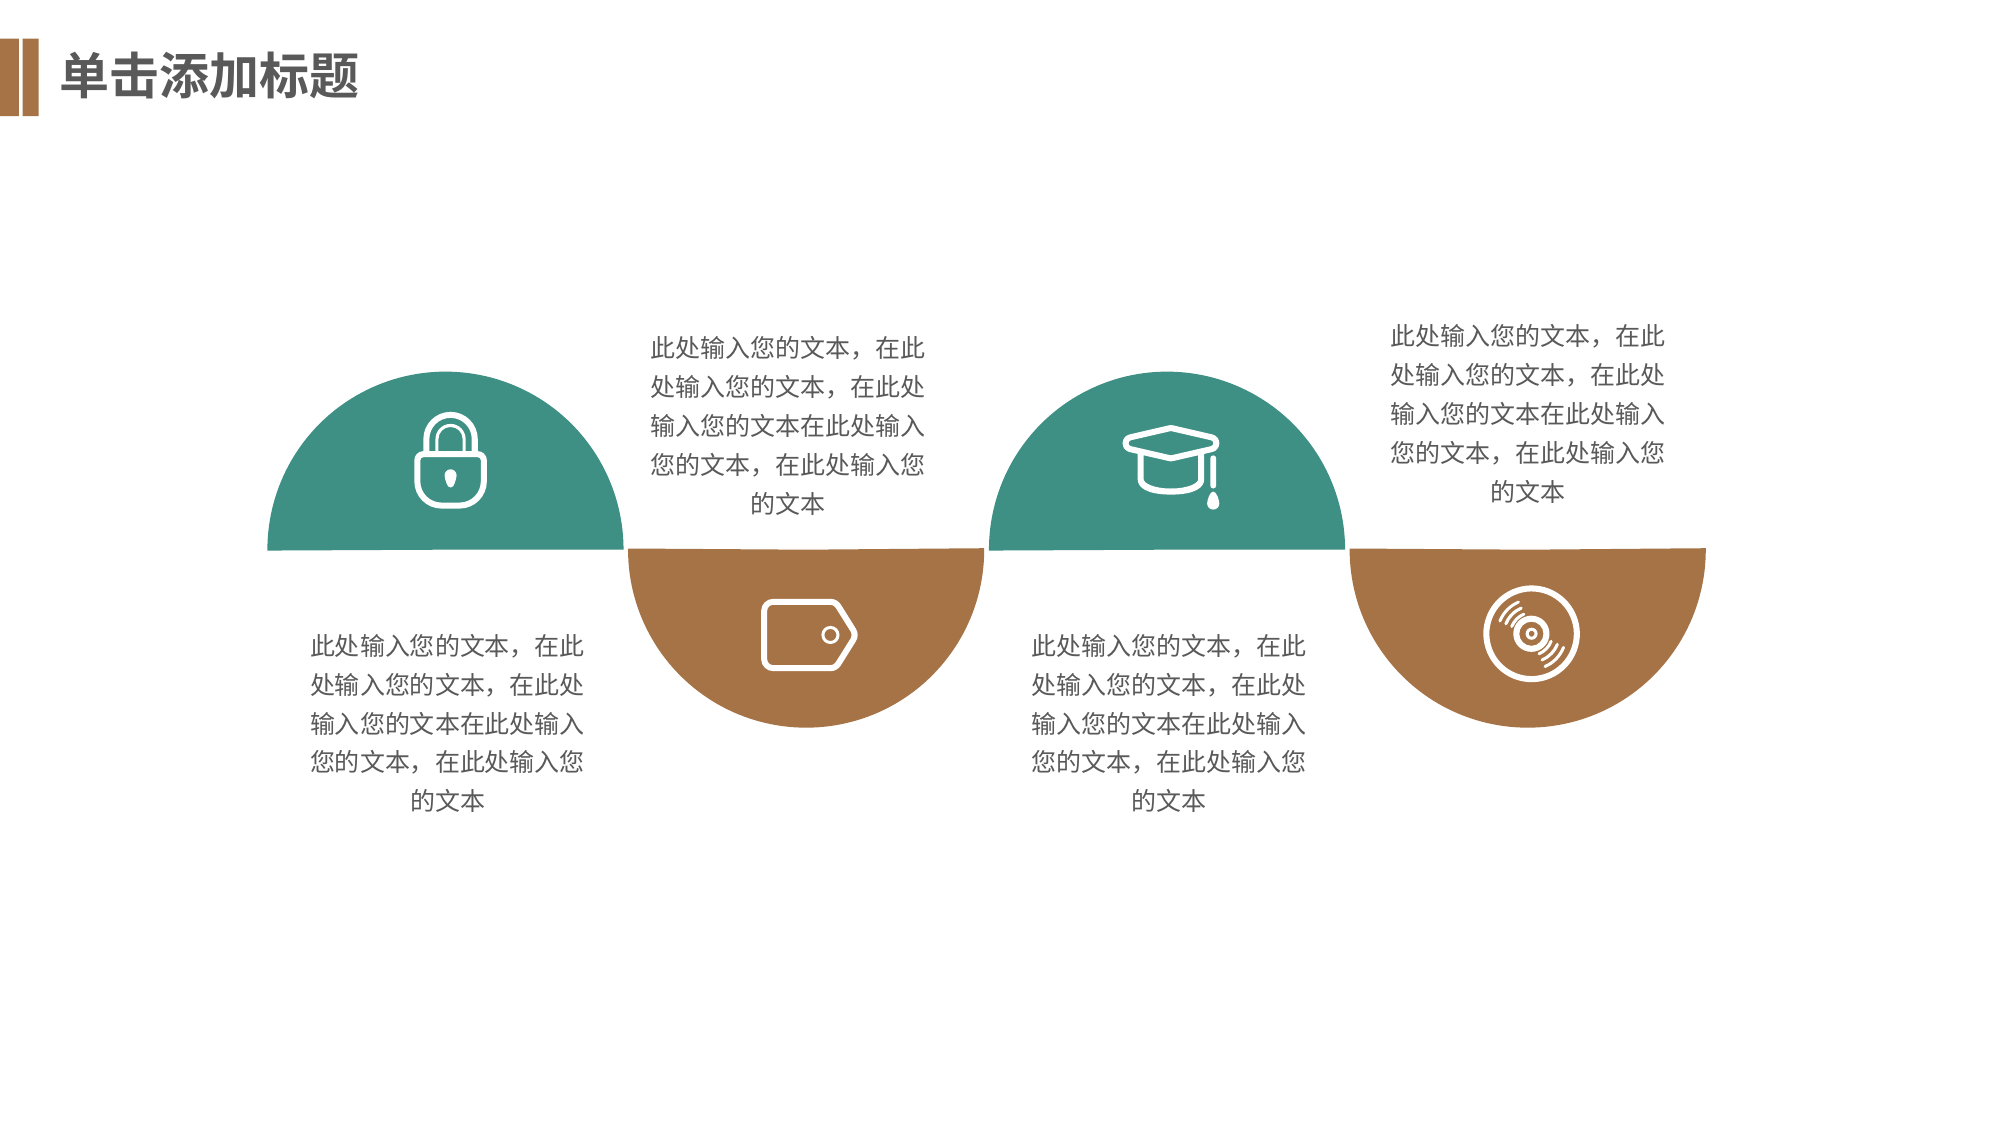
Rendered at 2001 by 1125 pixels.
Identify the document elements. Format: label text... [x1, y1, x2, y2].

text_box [761, 598, 858, 672]
text_box [627, 548, 985, 729]
text_box [1525, 627, 1538, 640]
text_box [1122, 425, 1220, 510]
text_box [1504, 606, 1523, 626]
text_box [1483, 585, 1580, 683]
text_box [1510, 612, 1526, 628]
text_box [22, 38, 40, 117]
text_box [1537, 639, 1553, 656]
text_box 此处输入您的文本，在此处输入您的文本，在此处输入您的文本在此处输入您的文本，在此处输入您的文本 [294, 613, 602, 824]
text_box [1543, 645, 1565, 668]
text_box [988, 371, 1346, 551]
text_box [1349, 548, 1707, 729]
text_box [1513, 615, 1550, 652]
text_box [266, 371, 625, 551]
text_box [1498, 600, 1520, 623]
text_box 单击添加标题 [44, 37, 540, 113]
text_box 此处输入您的文本，在此处输入您的文本，在此处输入您的文本在此处输入您的文本，在此处输入您的文本 [634, 316, 942, 526]
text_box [414, 411, 487, 509]
text_box 此处输入您的文本，在此处输入您的文本，在此处输入您的文本在此处输入您的文本，在此处输入您的文本 [1015, 613, 1323, 824]
text_box 此处输入您的文本，在此处输入您的文本，在此处输入您的文本在此处输入您的文本，在此处输入您的文本 [1374, 304, 1682, 514]
text_box [1540, 642, 1559, 662]
text_box [0, 38, 20, 117]
